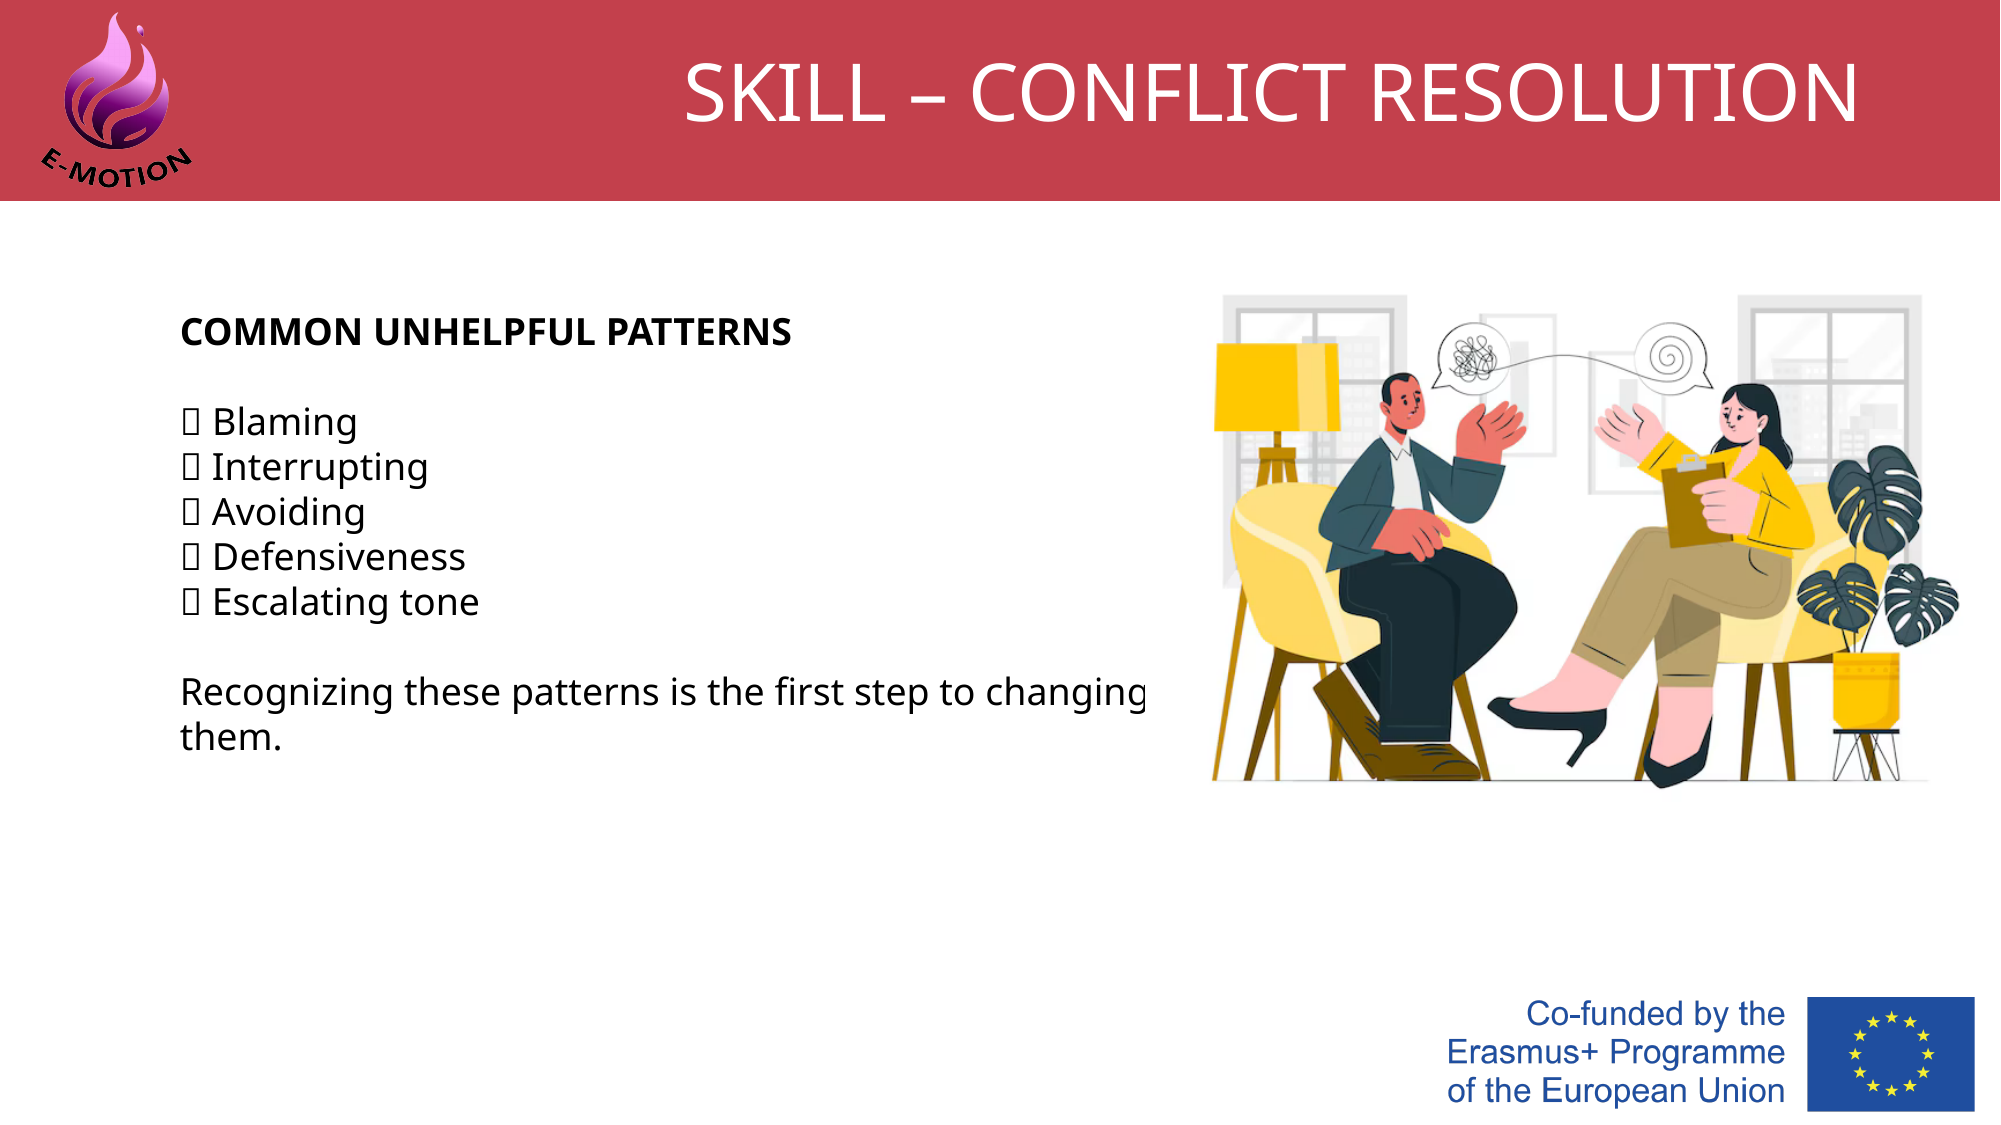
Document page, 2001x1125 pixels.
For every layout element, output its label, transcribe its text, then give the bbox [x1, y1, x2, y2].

picture [0, 0, 253, 247]
text_box COMMON UNHELPFUL PATTERNS 🚫 Blaming 🚫 Interrupting 🚫 Avoiding 🚫 Defensiveness 🚫 Escalating tone Recognizing these patterns is the first step to changing them. [165, 300, 1144, 765]
picture [1144, 246, 2000, 817]
text_box SKILL – CONFLICT RESOLUTION [618, 34, 1878, 300]
